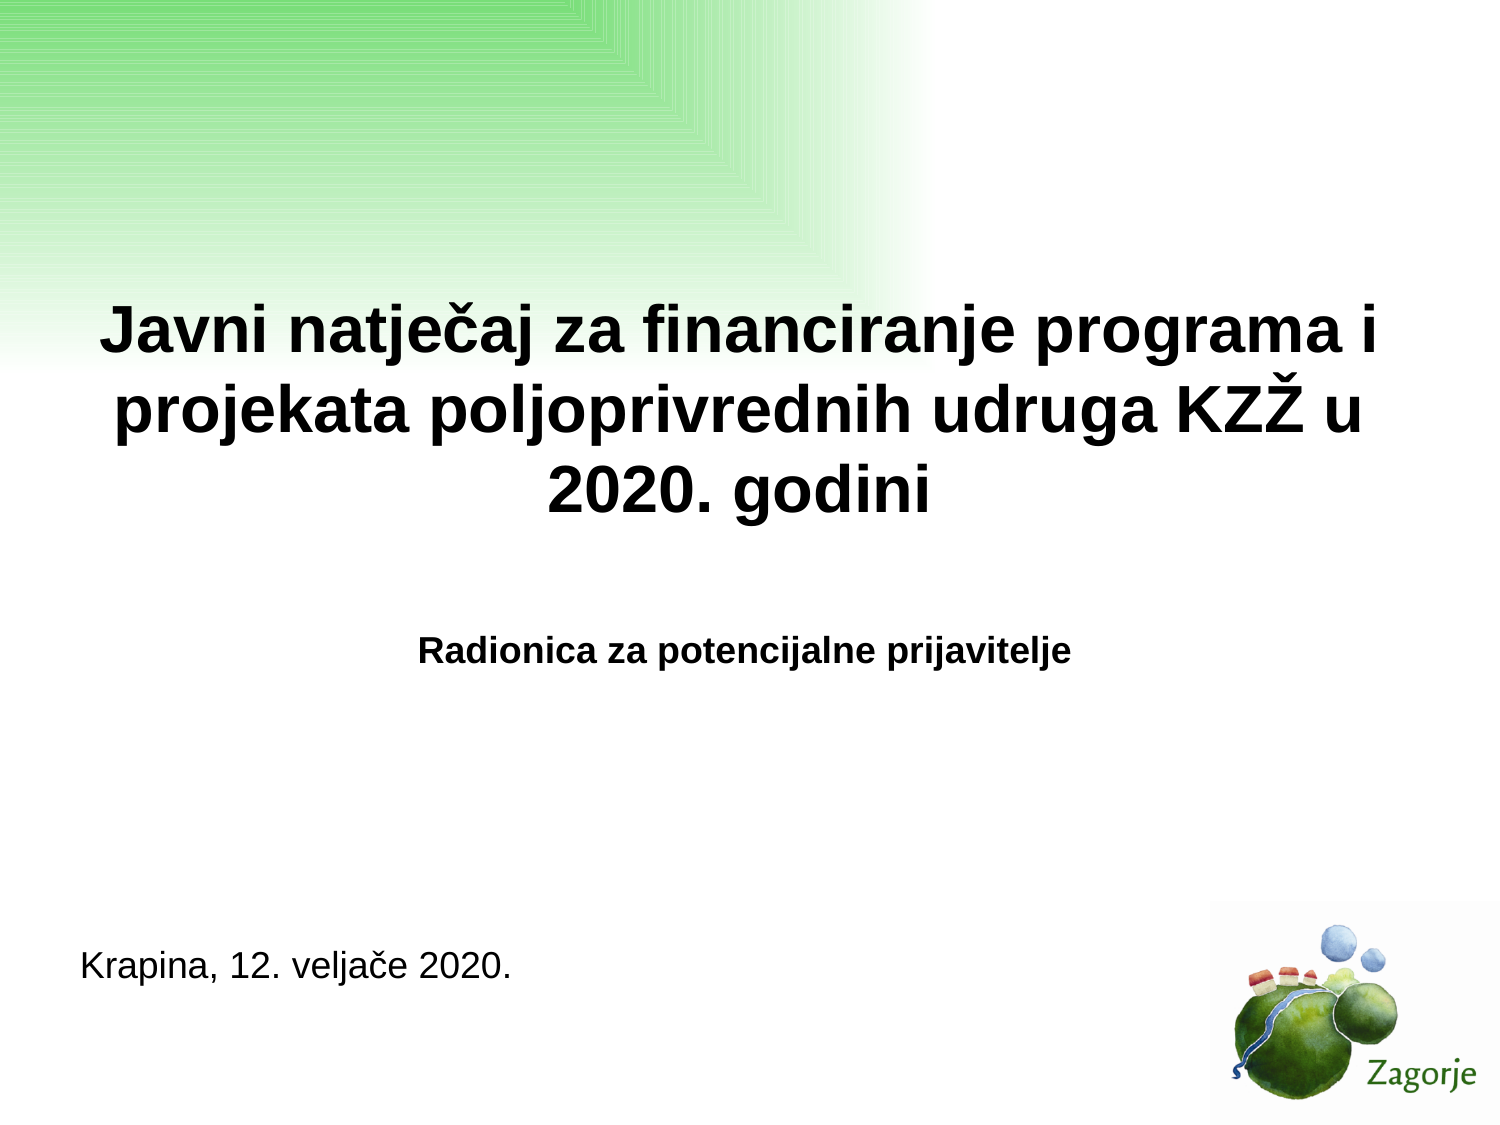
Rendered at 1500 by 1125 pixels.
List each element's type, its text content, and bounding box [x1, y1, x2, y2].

list Javni natječaj za financiranje programa i projekata poljoprivrednih udruga KZŽ u 2020. godini Radionica za potencijalne prijavitelje Krapina, 12. veljače 2020. [64, 184, 1415, 929]
picture [1210, 901, 1500, 1125]
